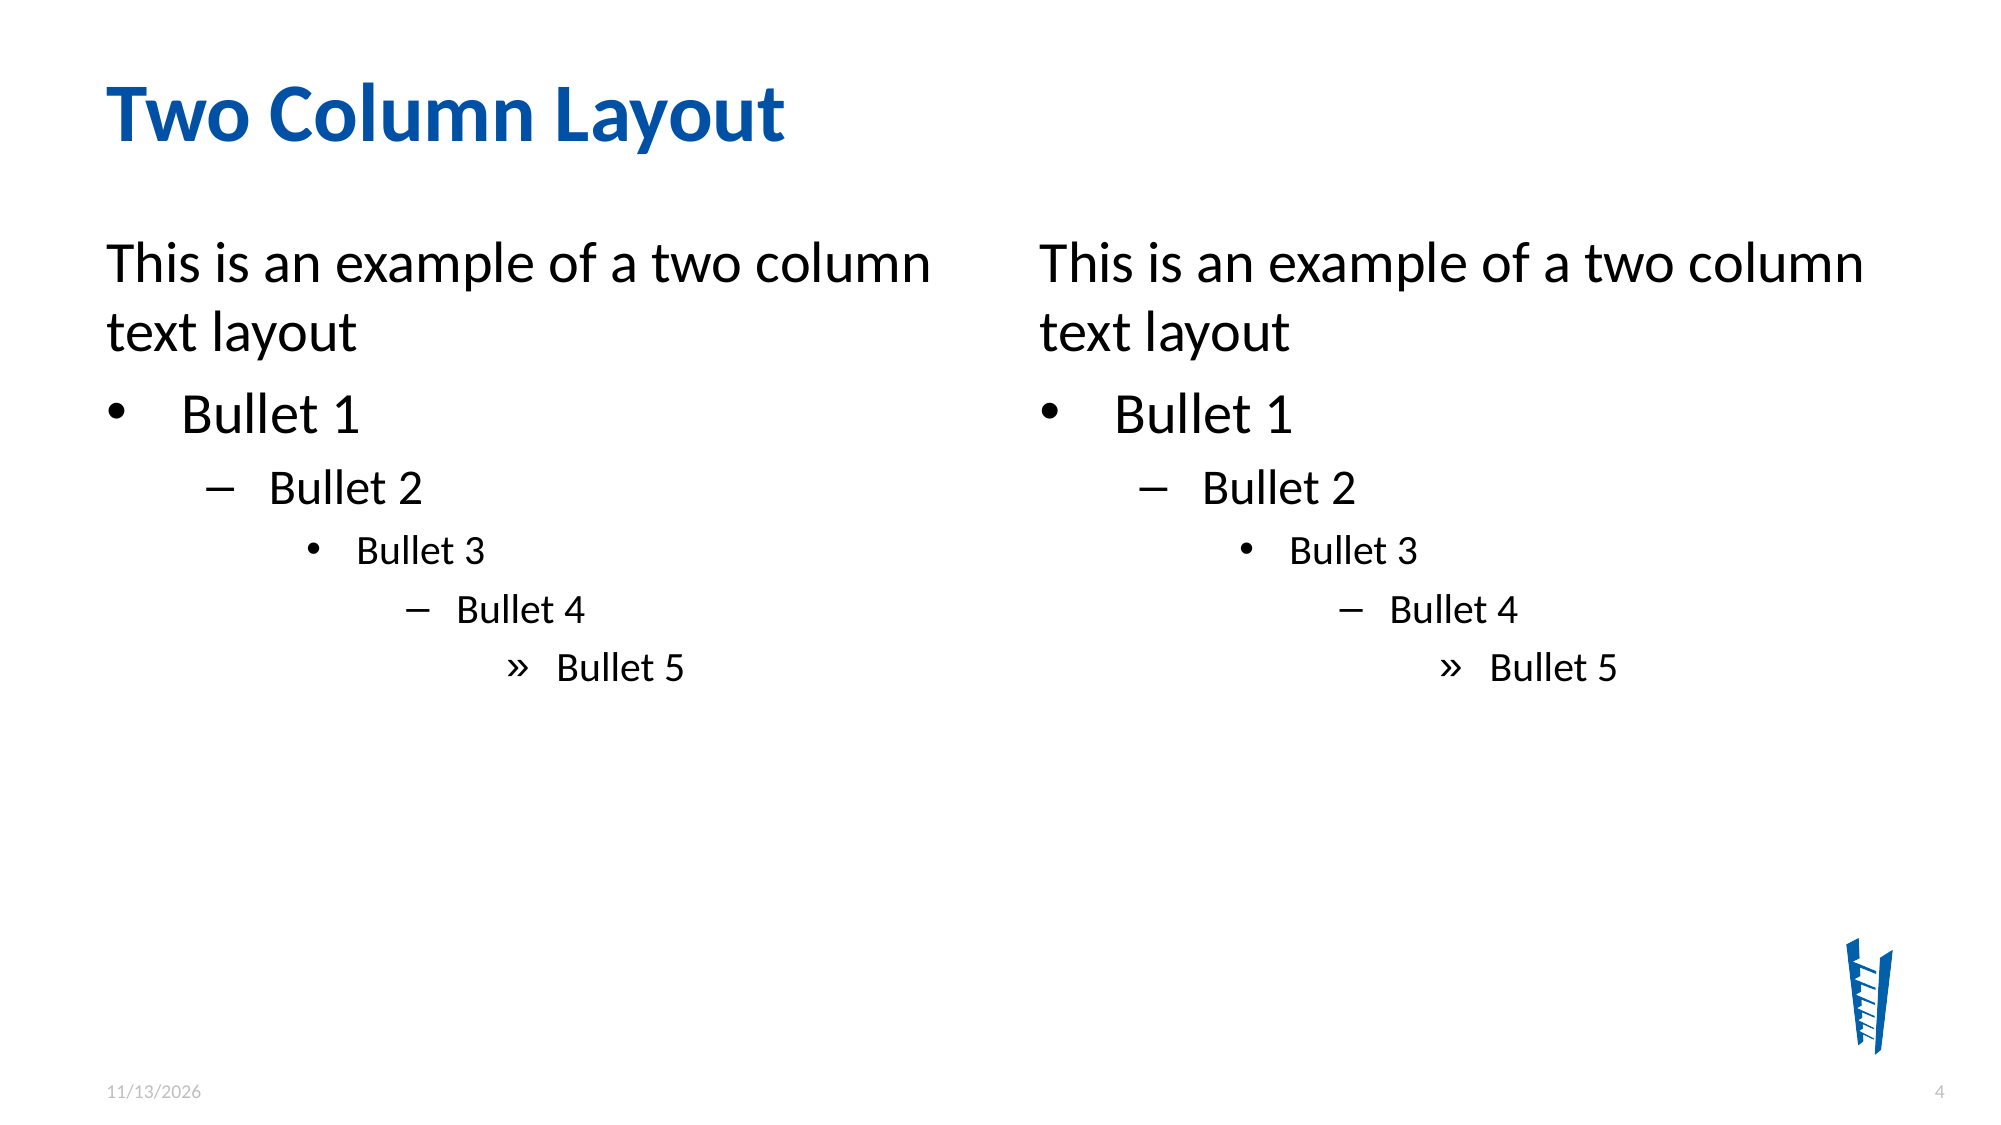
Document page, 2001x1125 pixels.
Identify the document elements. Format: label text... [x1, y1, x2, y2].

title Two Column Layout [106, 44, 1913, 171]
picture [1846, 994, 1893, 1055]
list This is an example of a two column text layout Bullet 1 Bullet 2 Bullet 3 Bullet 4 Bullet 5 This is an example of a two column text layout Bullet 1 Bullet 2 Bullet 3 Bullet 4 Bullet 5 [106, 216, 1913, 994]
